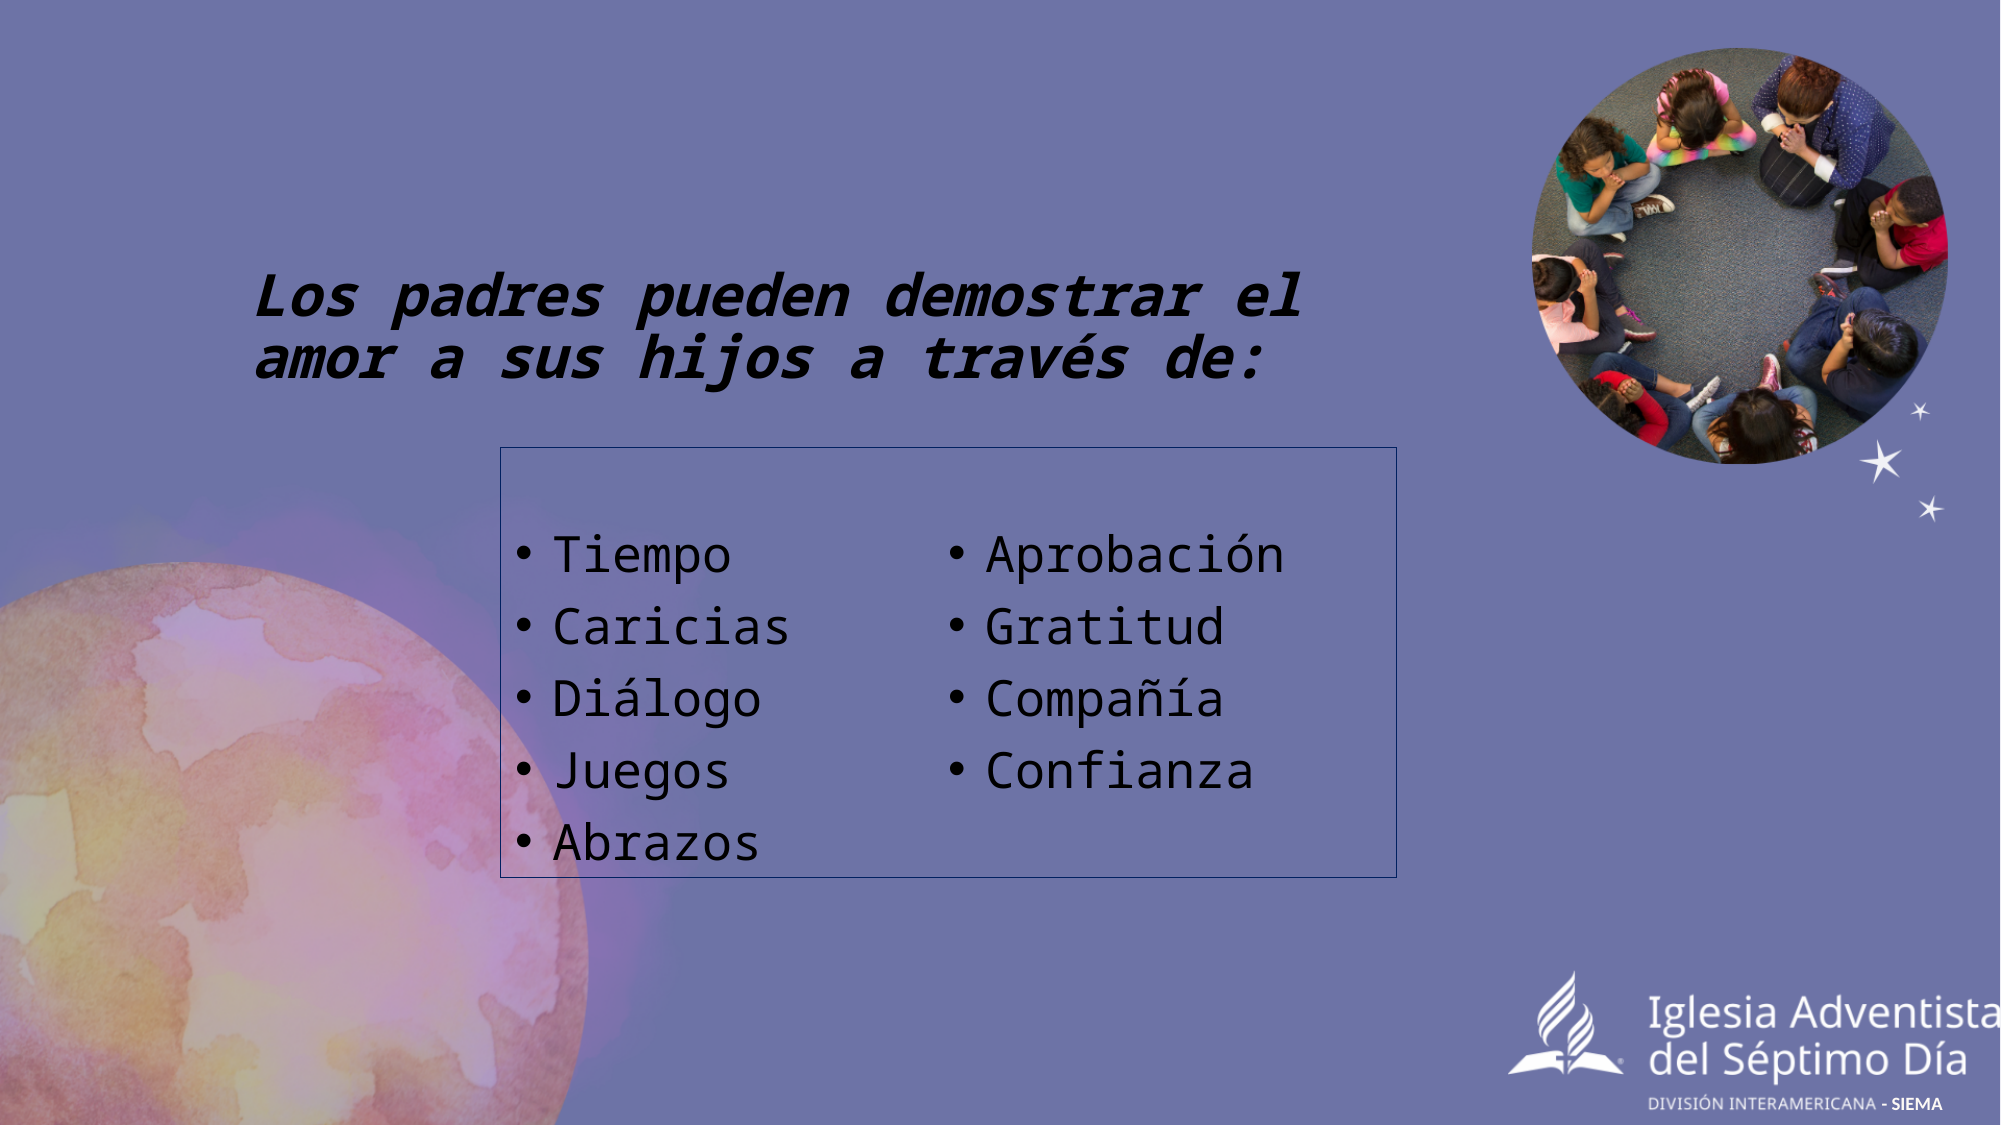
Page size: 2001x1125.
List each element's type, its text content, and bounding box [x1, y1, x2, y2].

picture [0, 0, 2001, 1125]
subtitle Tiempo Caricias Diálogo Juegos Abrazos Aprobación Gratitud Compañía Confianza [500, 447, 1397, 878]
text_box - SIEMA [1862, 1084, 1959, 1122]
title Los padres pueden demostrar el amor a sus hijos a través de: [155, 271, 1398, 400]
